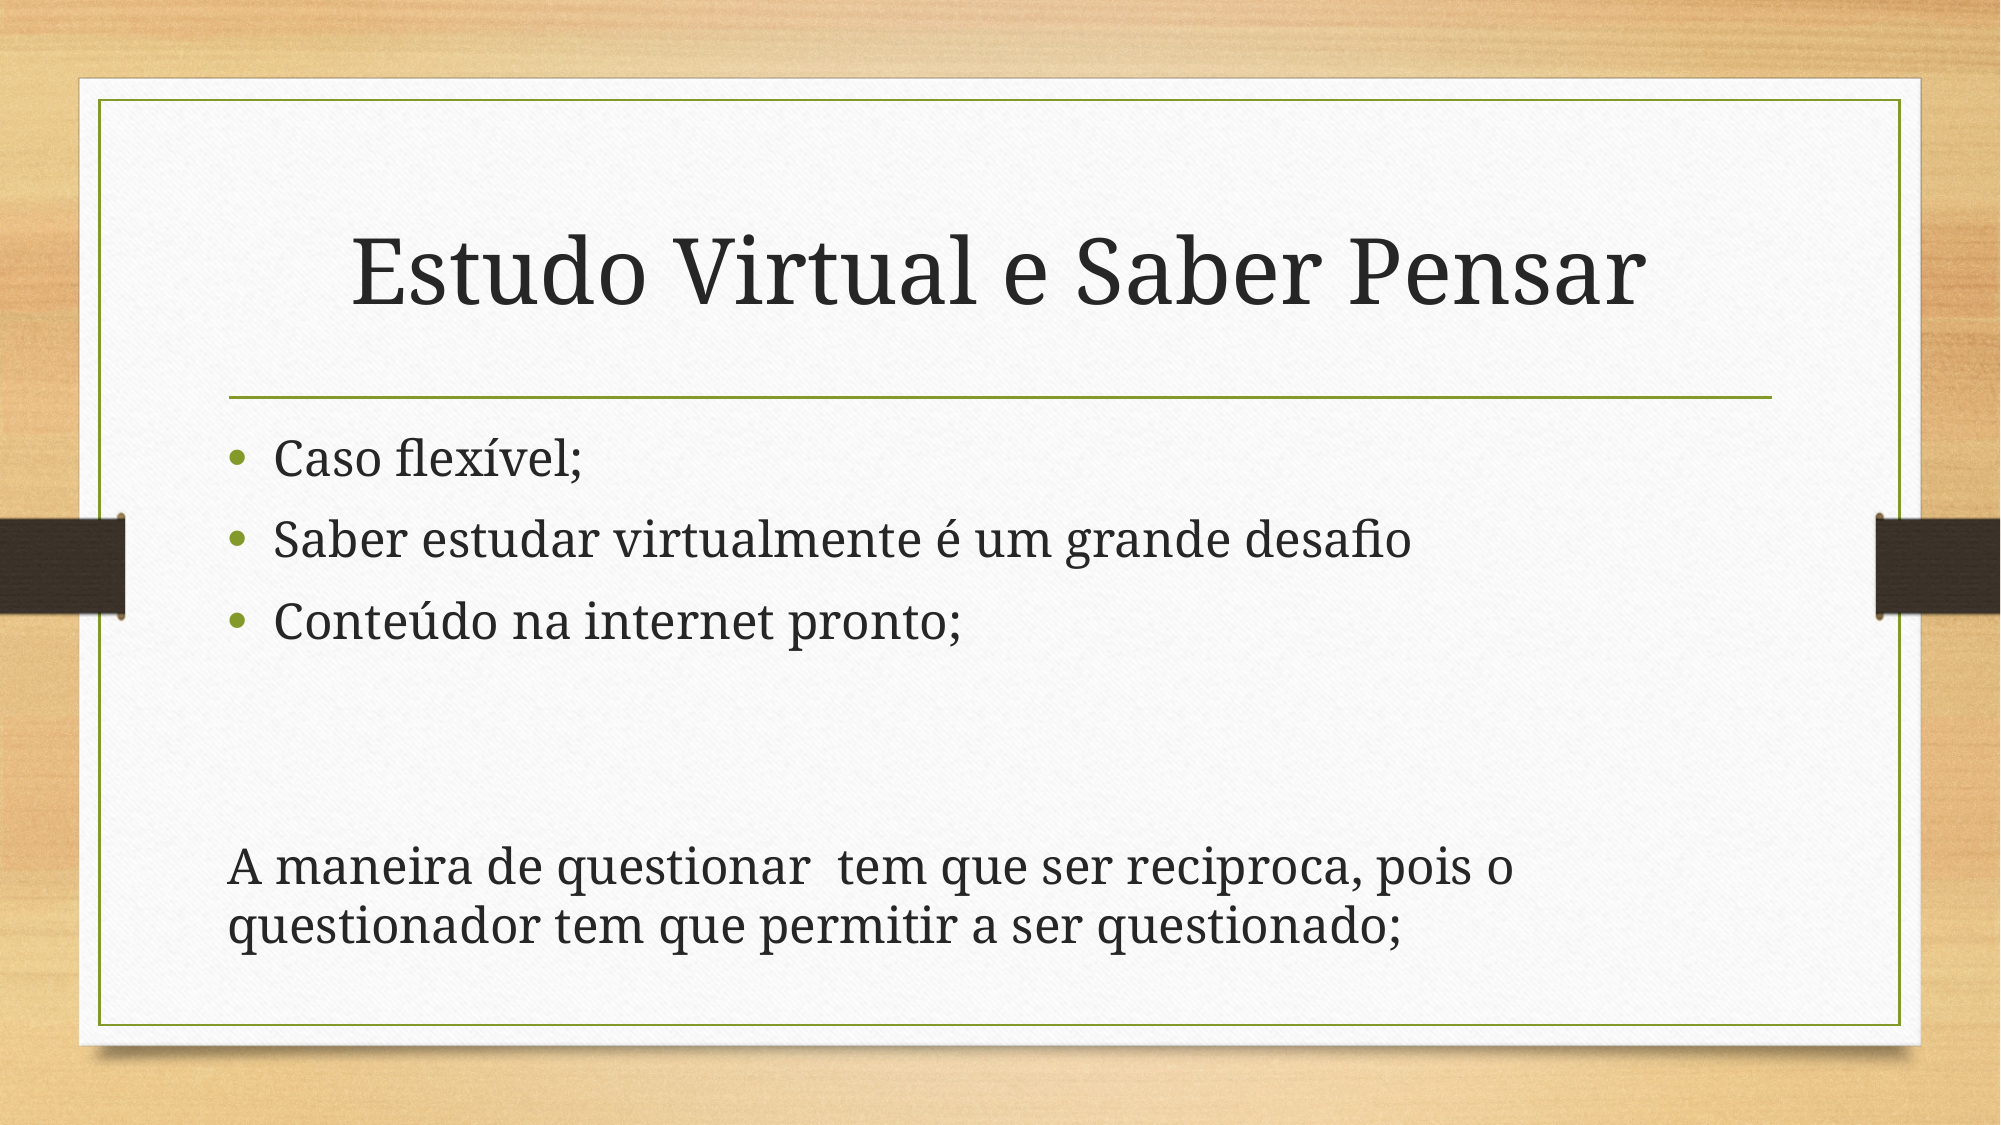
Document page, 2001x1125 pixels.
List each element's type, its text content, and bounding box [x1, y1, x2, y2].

title Estudo Virtual e Saber Pensar [212, 161, 1788, 375]
list Caso flexível; Saber estudar virtualmente é um grande desafio Conteúdo na internet pronto; A maneira de questionar tem que ser reciproca, pois o questionador tem que permitir a ser questionado; [212, 419, 1788, 964]
picture [0, 0, 2001, 1125]
